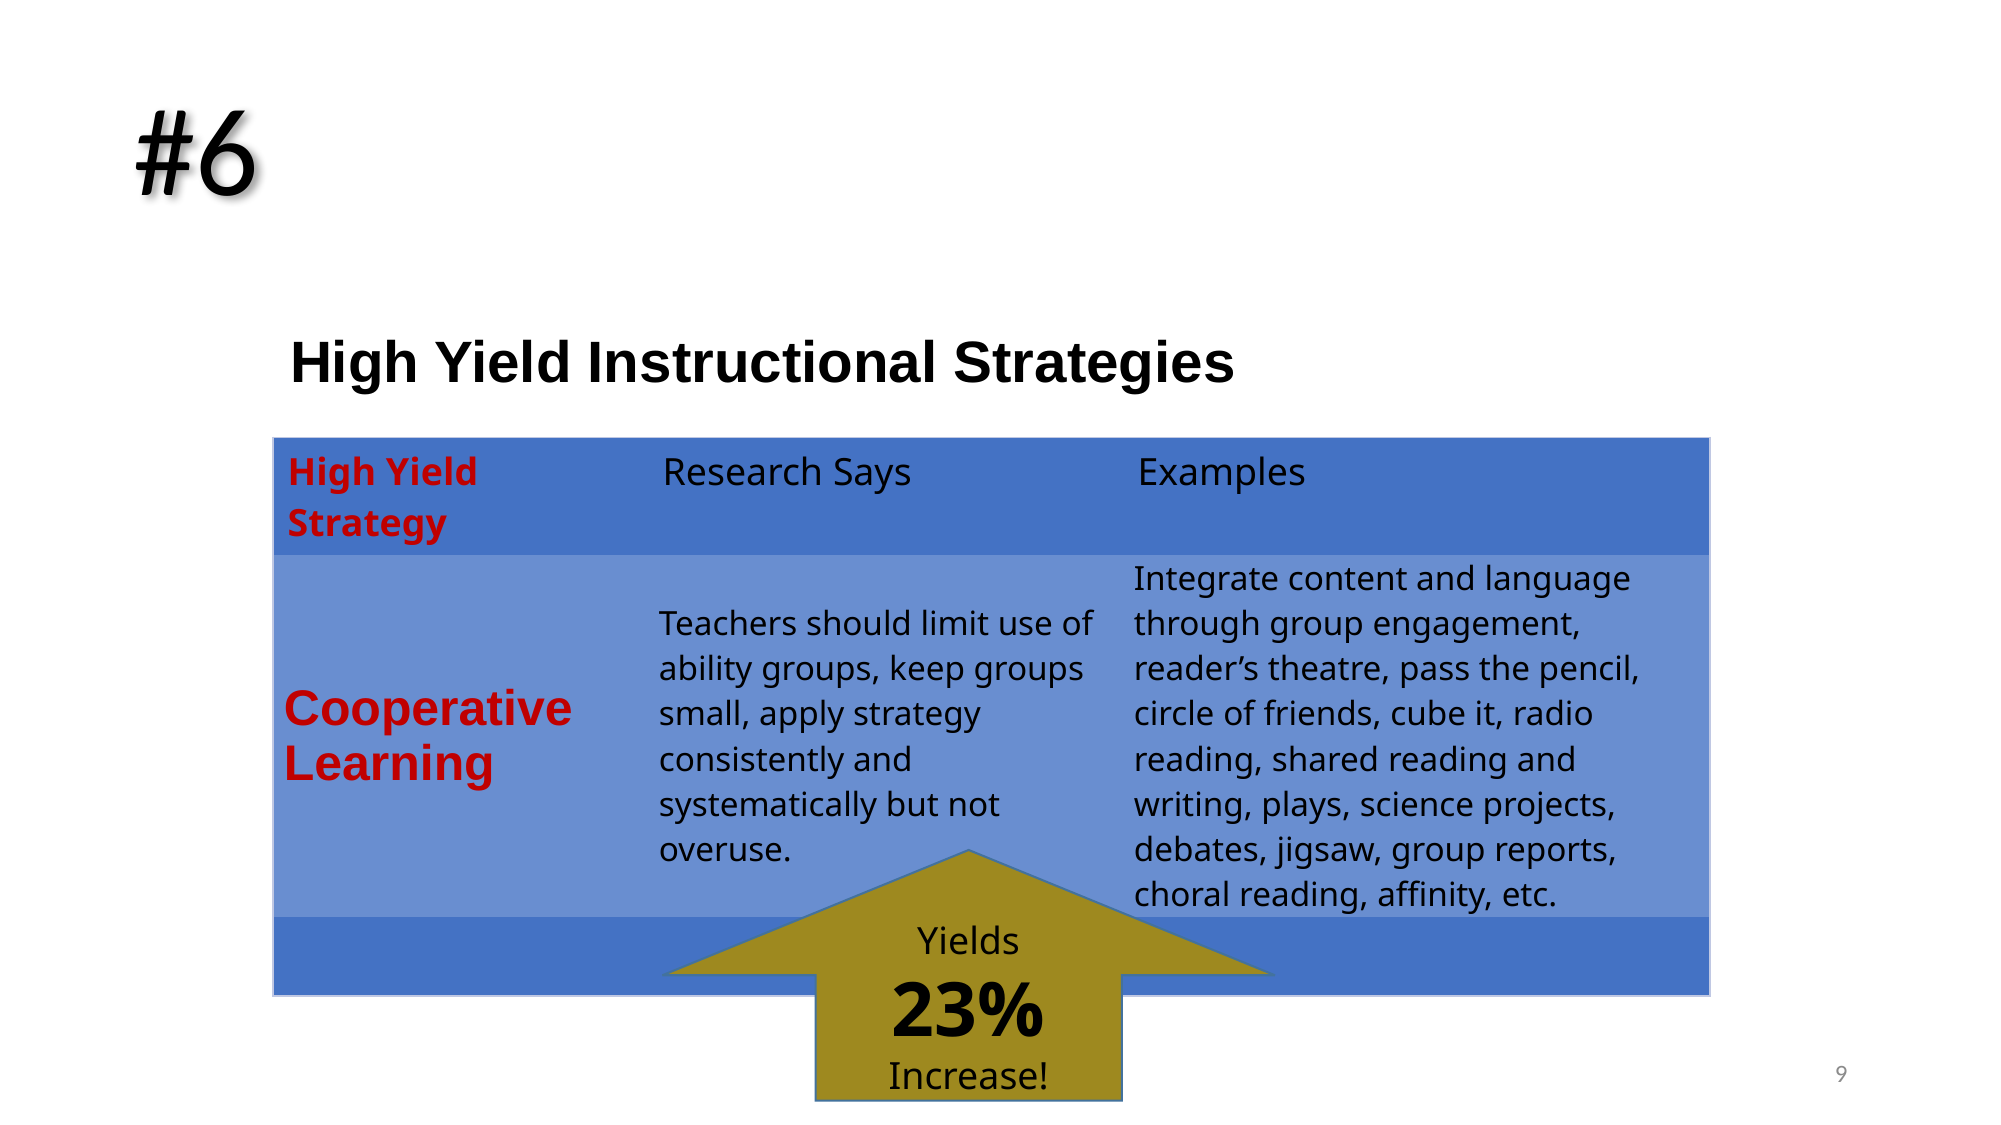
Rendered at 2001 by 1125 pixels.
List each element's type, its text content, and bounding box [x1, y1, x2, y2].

table_cell [274, 917, 814, 995]
text_box Yields 23% Increase! [662, 848, 1276, 1102]
table_cell Integrate content and language through group engagement, reader’s theatre, pass the pencil, circle of friends, cube it, radio reading, shared reading and writing, plays, science projects, debates, jigsaw, group reports, choral reading, affinity, etc. [1123, 555, 1709, 917]
table_cell [1123, 917, 1709, 995]
table_cell Teachers should limit use of ability groups, keep groups small, apply strategy consistently and systematically but not overuse. [648, 555, 1123, 917]
list High Yield Instructional Strategies [275, 324, 1710, 437]
table_header High Yield Strategy [274, 438, 648, 555]
table_header Research Says [648, 438, 1123, 555]
text_box #6 [118, 63, 275, 228]
table_header Examples [1123, 438, 1709, 555]
table_cell Cooperative Learning [274, 555, 648, 917]
slide_number 9 [1412, 1042, 1863, 1103]
